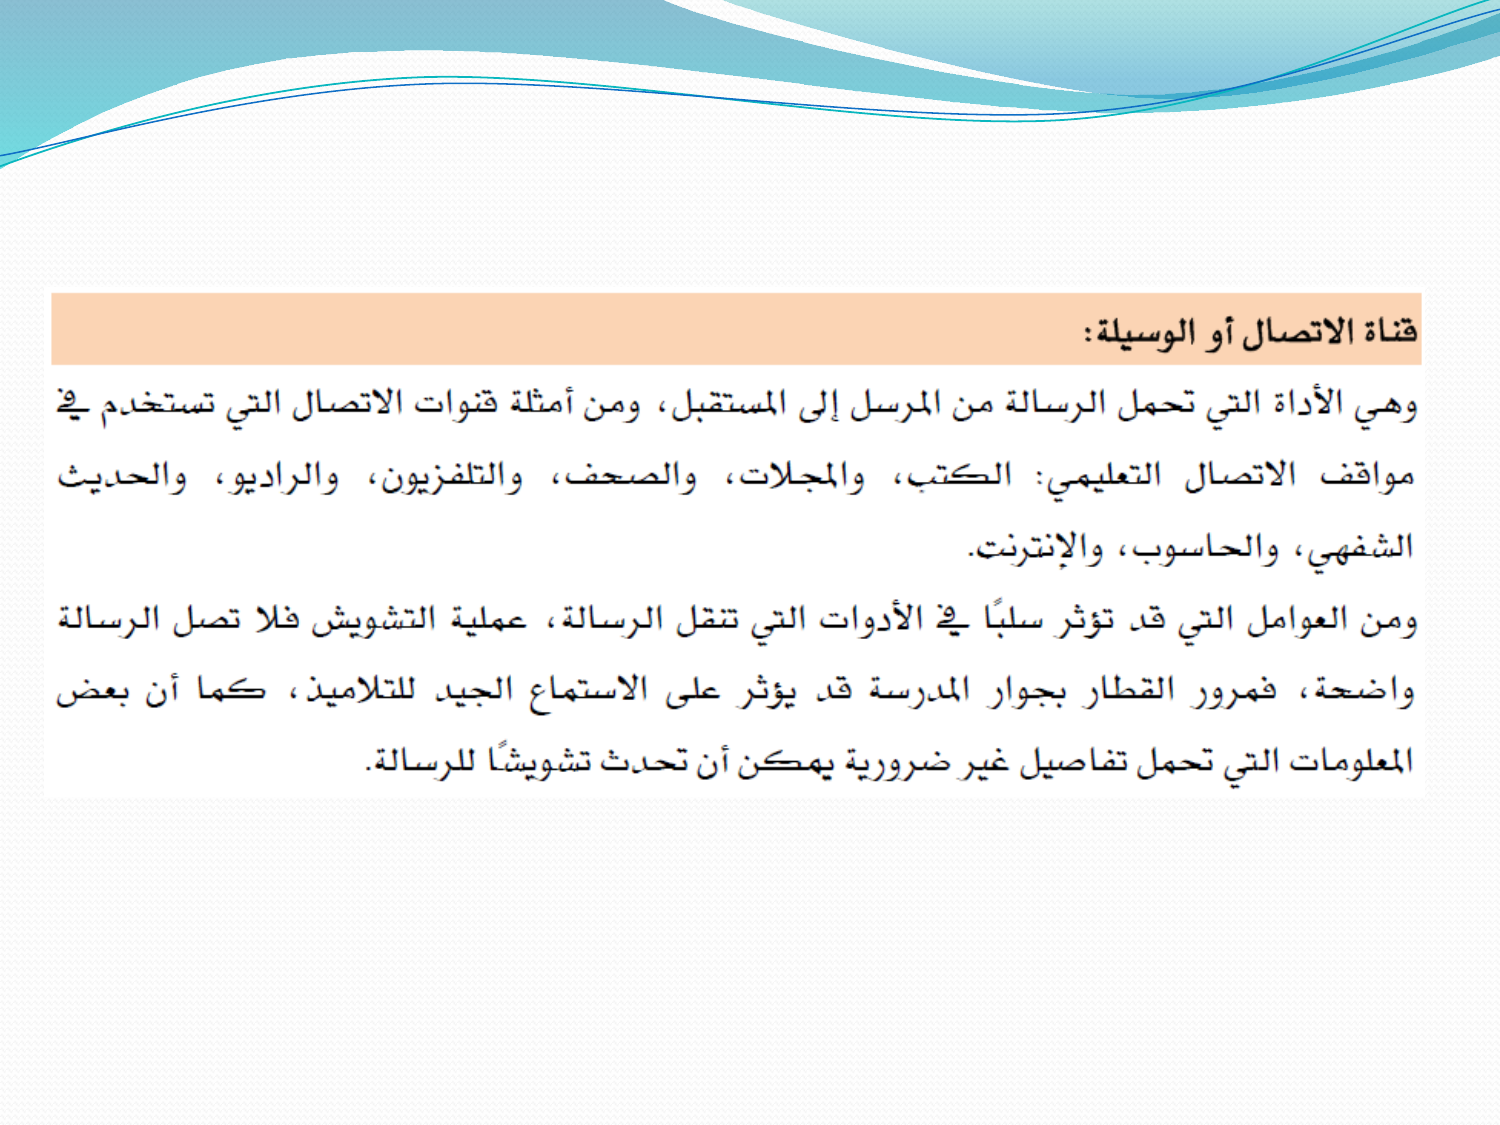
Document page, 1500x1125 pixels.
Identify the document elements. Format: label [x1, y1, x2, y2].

picture [43, 287, 1426, 798]
